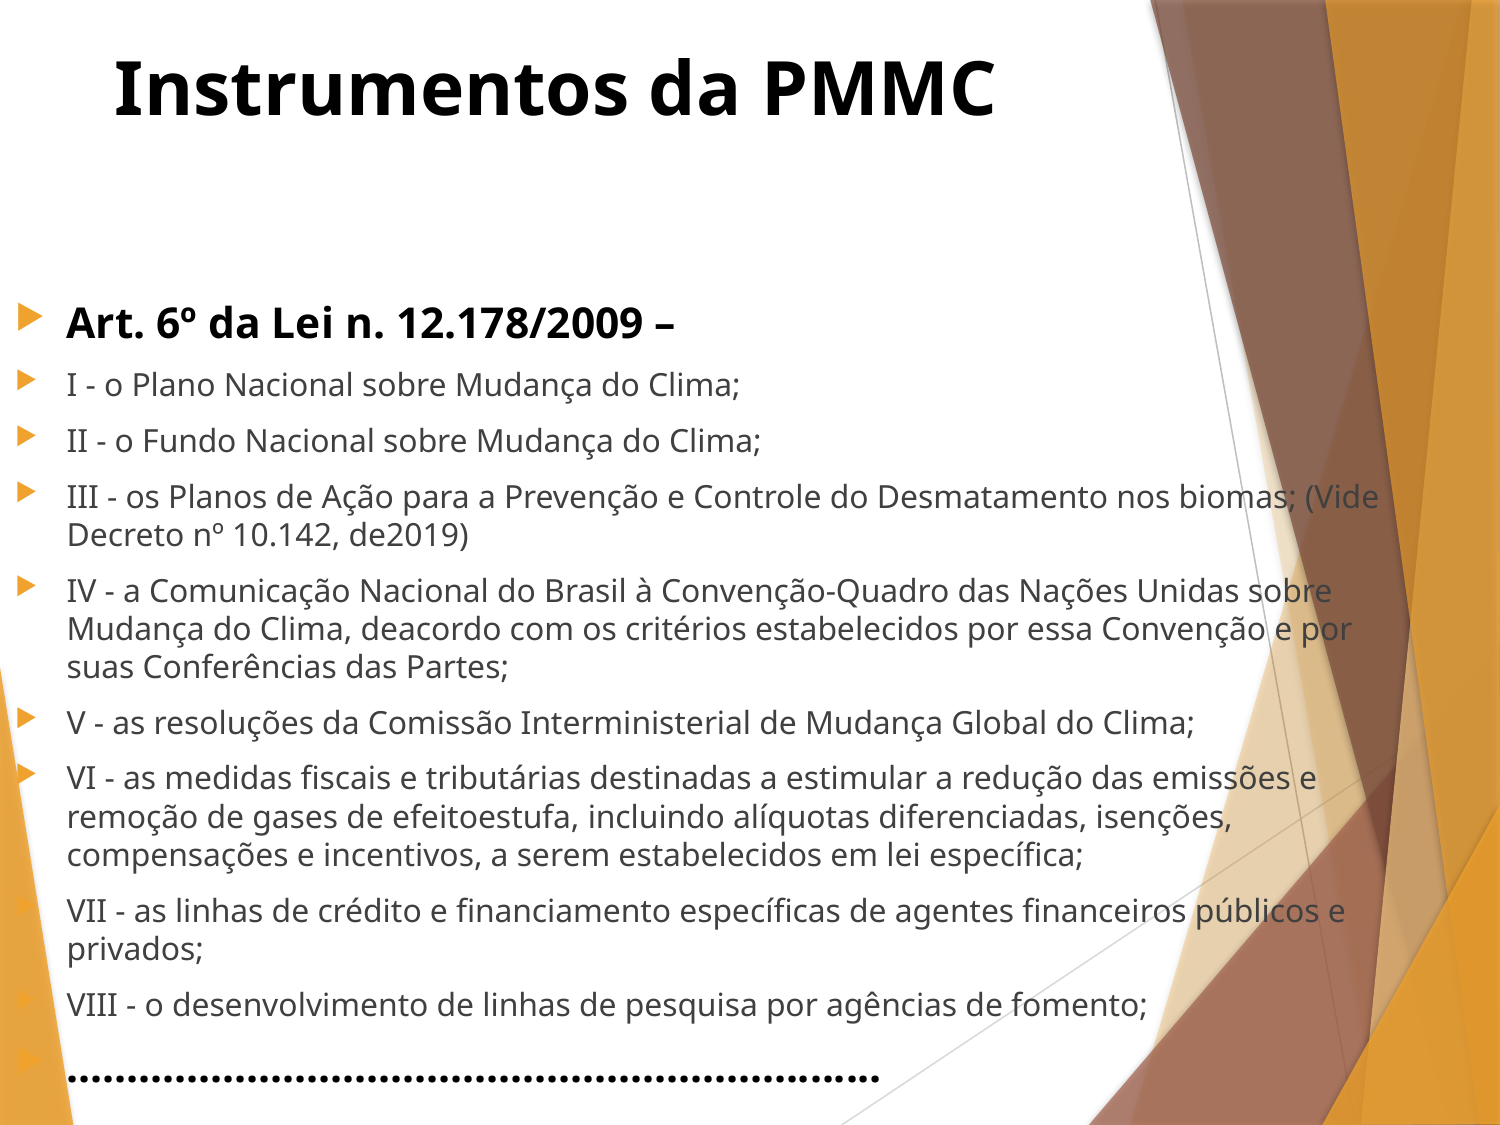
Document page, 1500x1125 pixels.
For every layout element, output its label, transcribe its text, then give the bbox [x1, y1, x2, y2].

list Art. 6º da Lei n. 12.178/2009 – I - o Plano Nacional sobre Mudança do Clima; II - o Fundo Nacional sobre Mudança do Clima; III - os Planos de Ação para a Prevenção e Controle do Desmatamento nos biomas; (Vide Decreto nº 10.142, de2019) IV - a Comunicação Nacional do Brasil à Convenção-Quadro das Nações Unidas sobre Mudança do Clima, deacordo com os critérios estabelecidos por essa Convenção e por suas Conferências das Partes; V - as resoluções da Comissão Interministerial de Mudança Global do Clima; VI - as medidas fiscais e tributárias destinadas a estimular a redução das emissões e remoção de gases de efeitoestufa, incluindo alíquotas diferenciadas, isenções, compensações e incentivos, a serem estabelecidos em lei específica; VII - as linhas de crédito e financiamento específicas de agentes financeiros públicos e privados; VIII - o desenvolvimento de linhas de pesquisa por agências de fomento; .................................................................... [0, 219, 1400, 1108]
title Instrumentos da PMMC [99, 33, 1319, 219]
